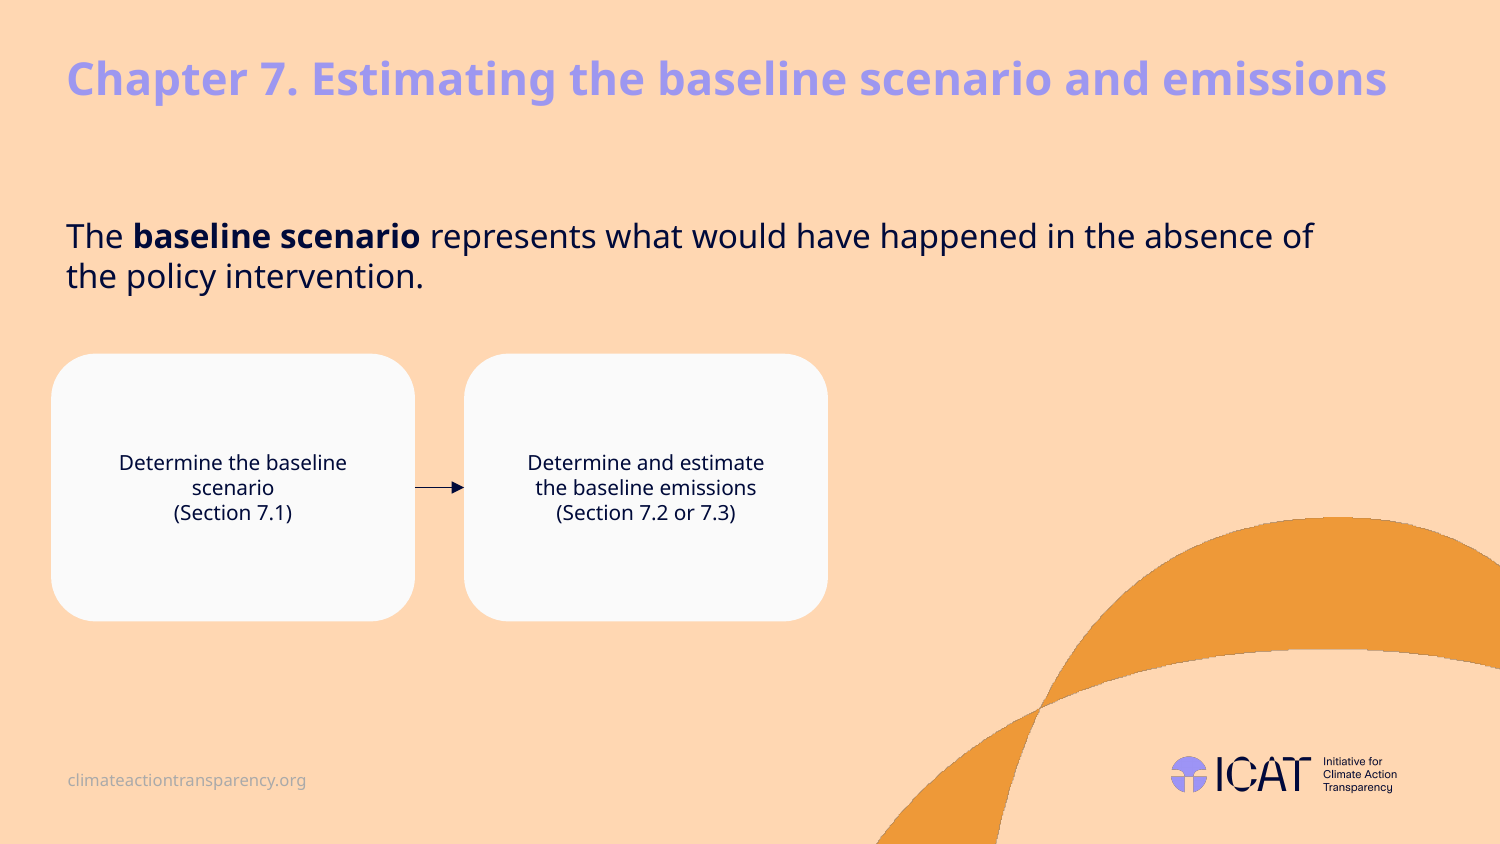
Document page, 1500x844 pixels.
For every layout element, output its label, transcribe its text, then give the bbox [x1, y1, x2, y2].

picture [796, 517, 1500, 844]
title Chapter 7. Estimating the baseline scenario and emissions [51, 35, 1449, 130]
text_box The baseline scenario represents what would have happened in the absence of the policy intervention. [51, 207, 1363, 303]
text_box Determine and estimate the baseline emissions (Section 7.2 or 7.3) [464, 353, 828, 622]
text_box Determine the baseline scenario (Section 7.1) [51, 353, 415, 622]
